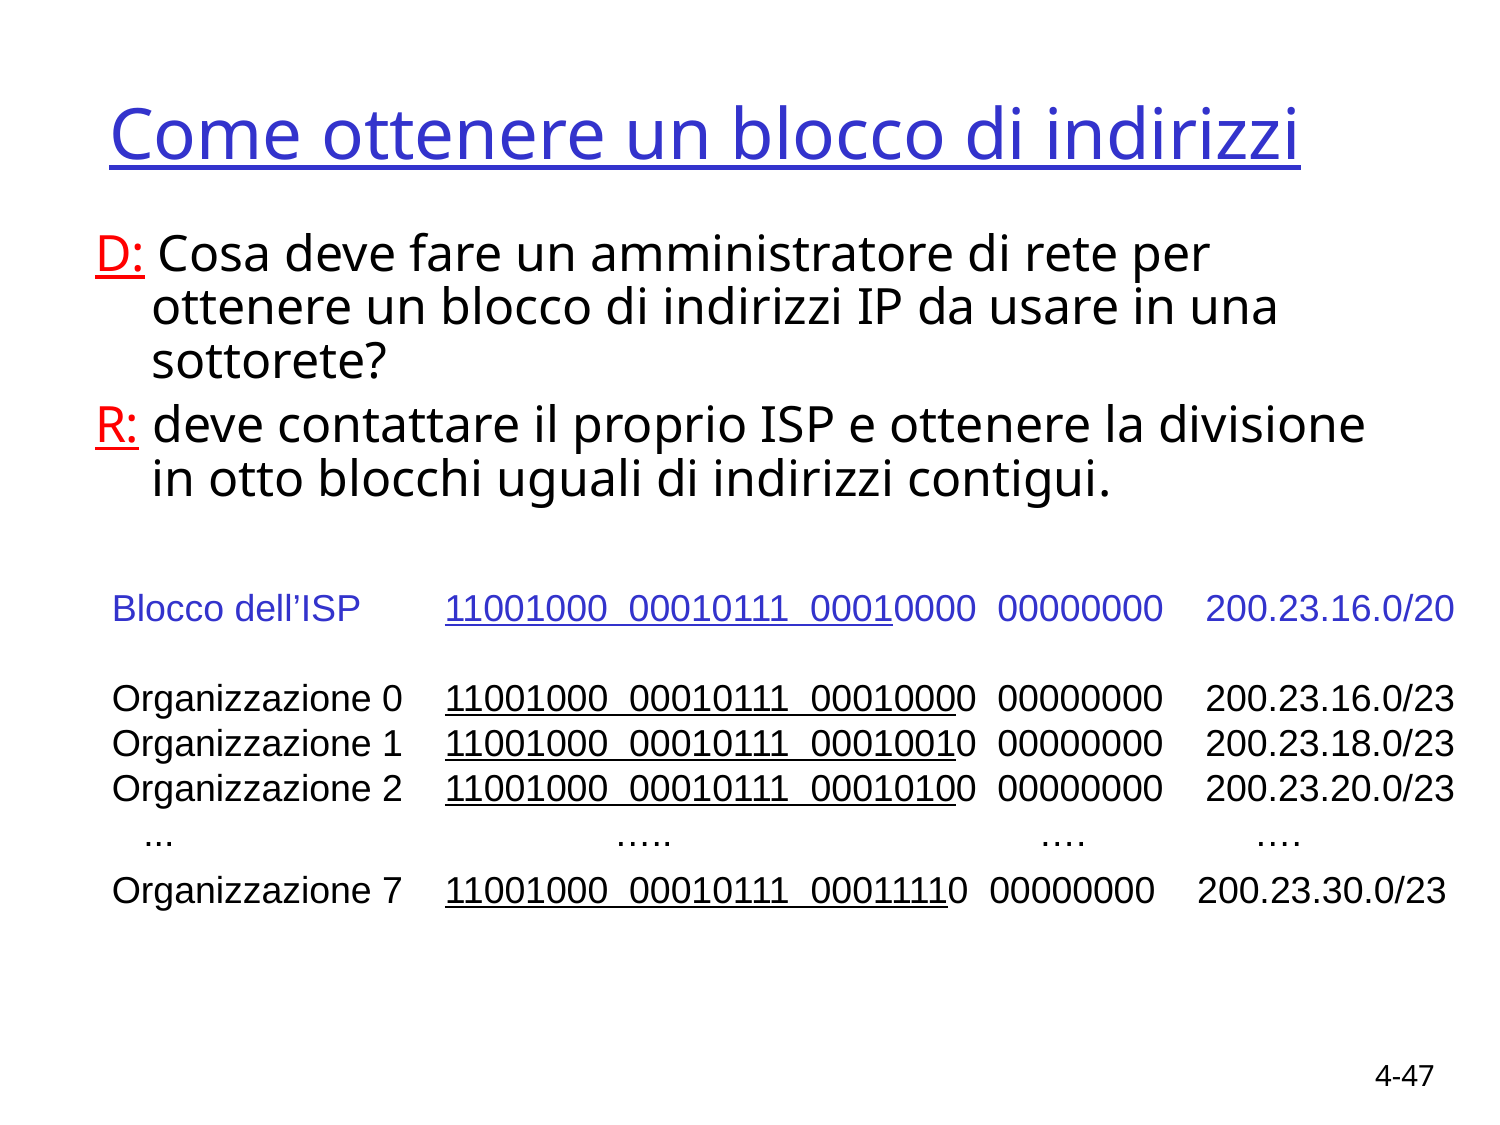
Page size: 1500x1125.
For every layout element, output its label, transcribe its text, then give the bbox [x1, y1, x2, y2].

list D: Cosa deve fare un amministratore di rete per ottenere un blocco di indirizzi IP da usare in una sottorete? R: deve contattare il proprio ISP e ottenere la divisione in otto blocchi uguali di indirizzi contigui. [79, 220, 1406, 518]
slide_number 4-47 [1338, 1049, 1451, 1125]
text_box Blocco dell’ISP 11001000 00010111 00010000 00000000 200.23.16.0/20 Organizzazione 0 11001000 00010111 00010000 00000000 200.23.16.0/23 Organizzazione 1 11001000 00010111 00010010 00000000 200.23.18.0/23 Organizzazione 2 11001000 00010111 00010100 00000000 200.23.20.0/23 ... ….. …. …. Organizzazione 7 11001000 00010111 00011110 00000000 200.23.30.0/23 [97, 576, 1500, 982]
title Come ottenere un blocco di indirizzi [67, 37, 1344, 226]
